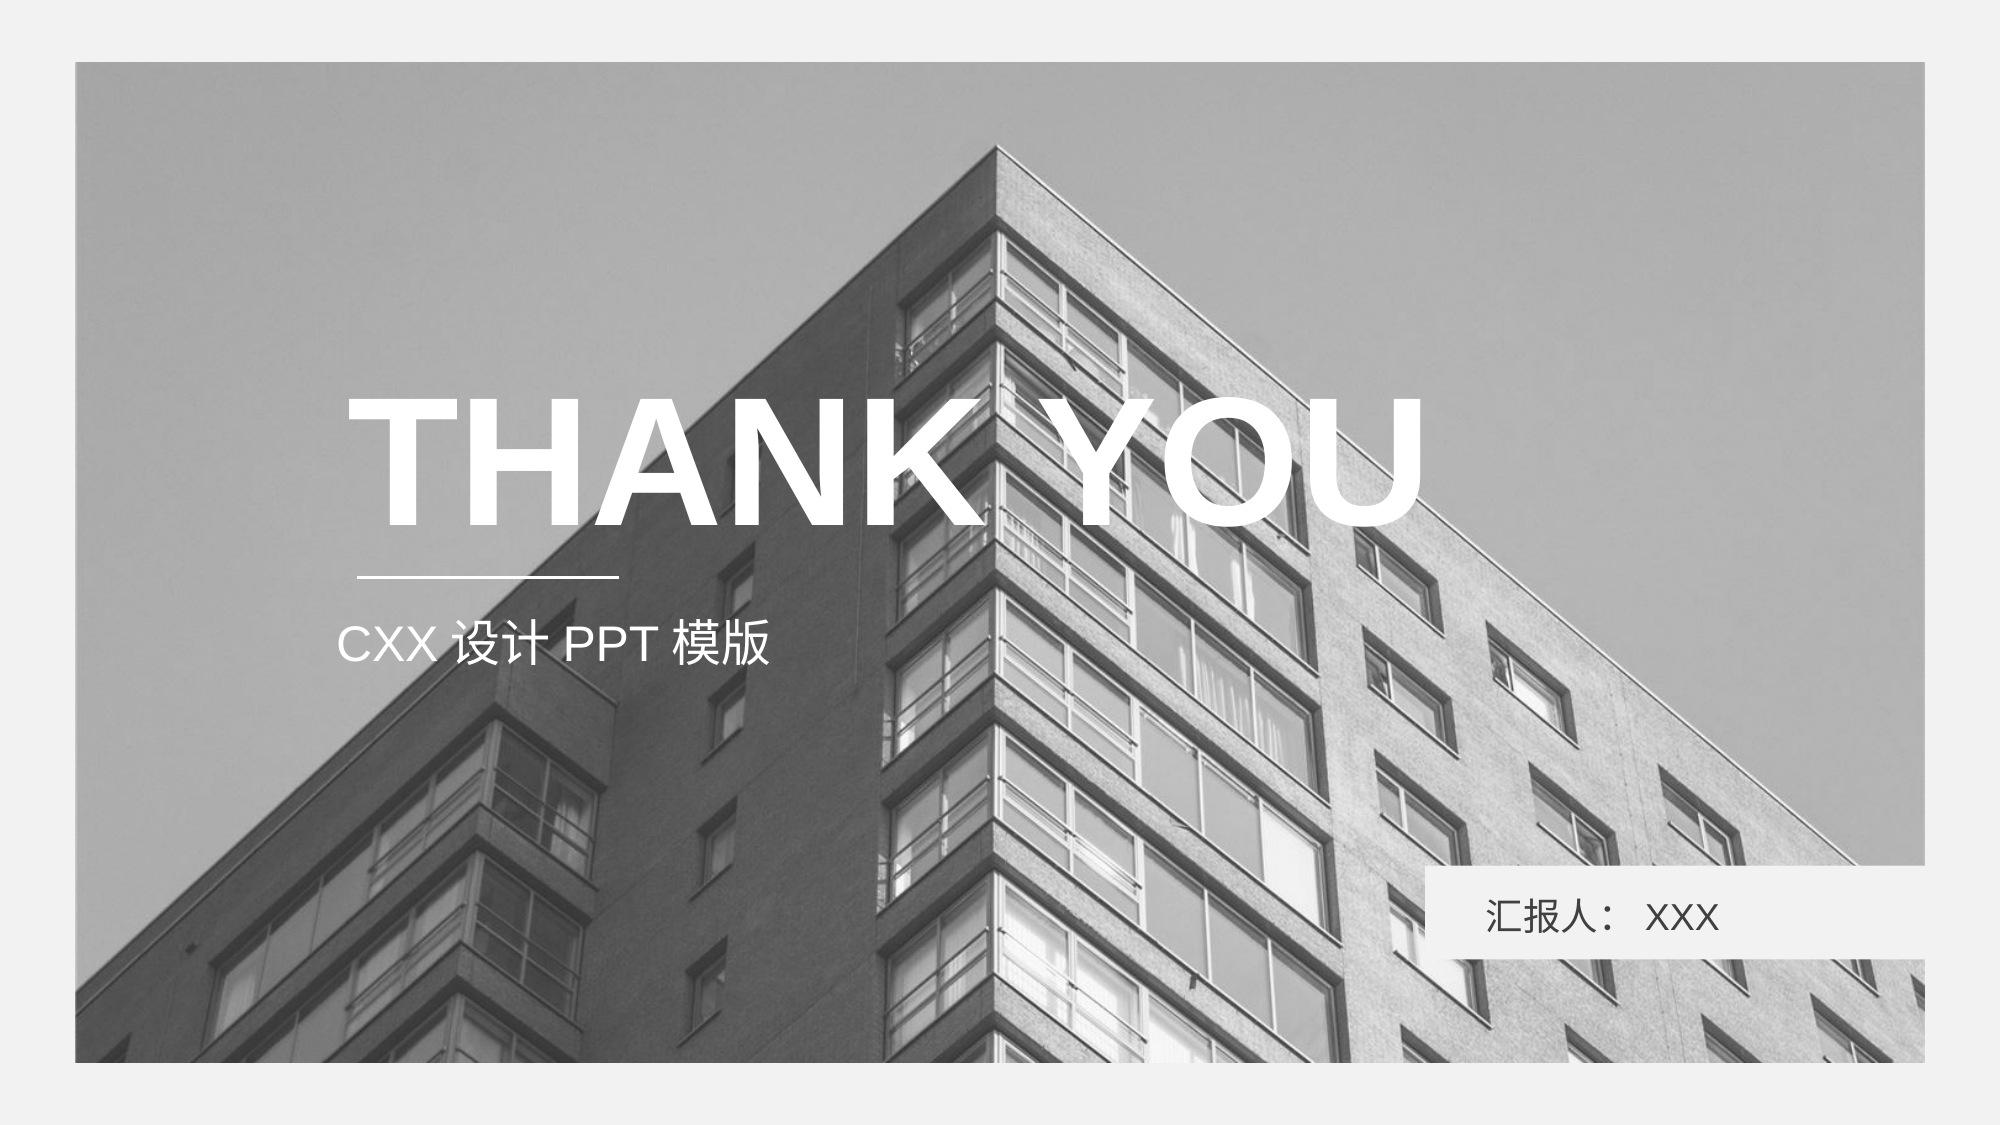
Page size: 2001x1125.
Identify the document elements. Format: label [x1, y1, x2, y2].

text_box [1424, 865, 1925, 960]
picture [74, 62, 1925, 1063]
